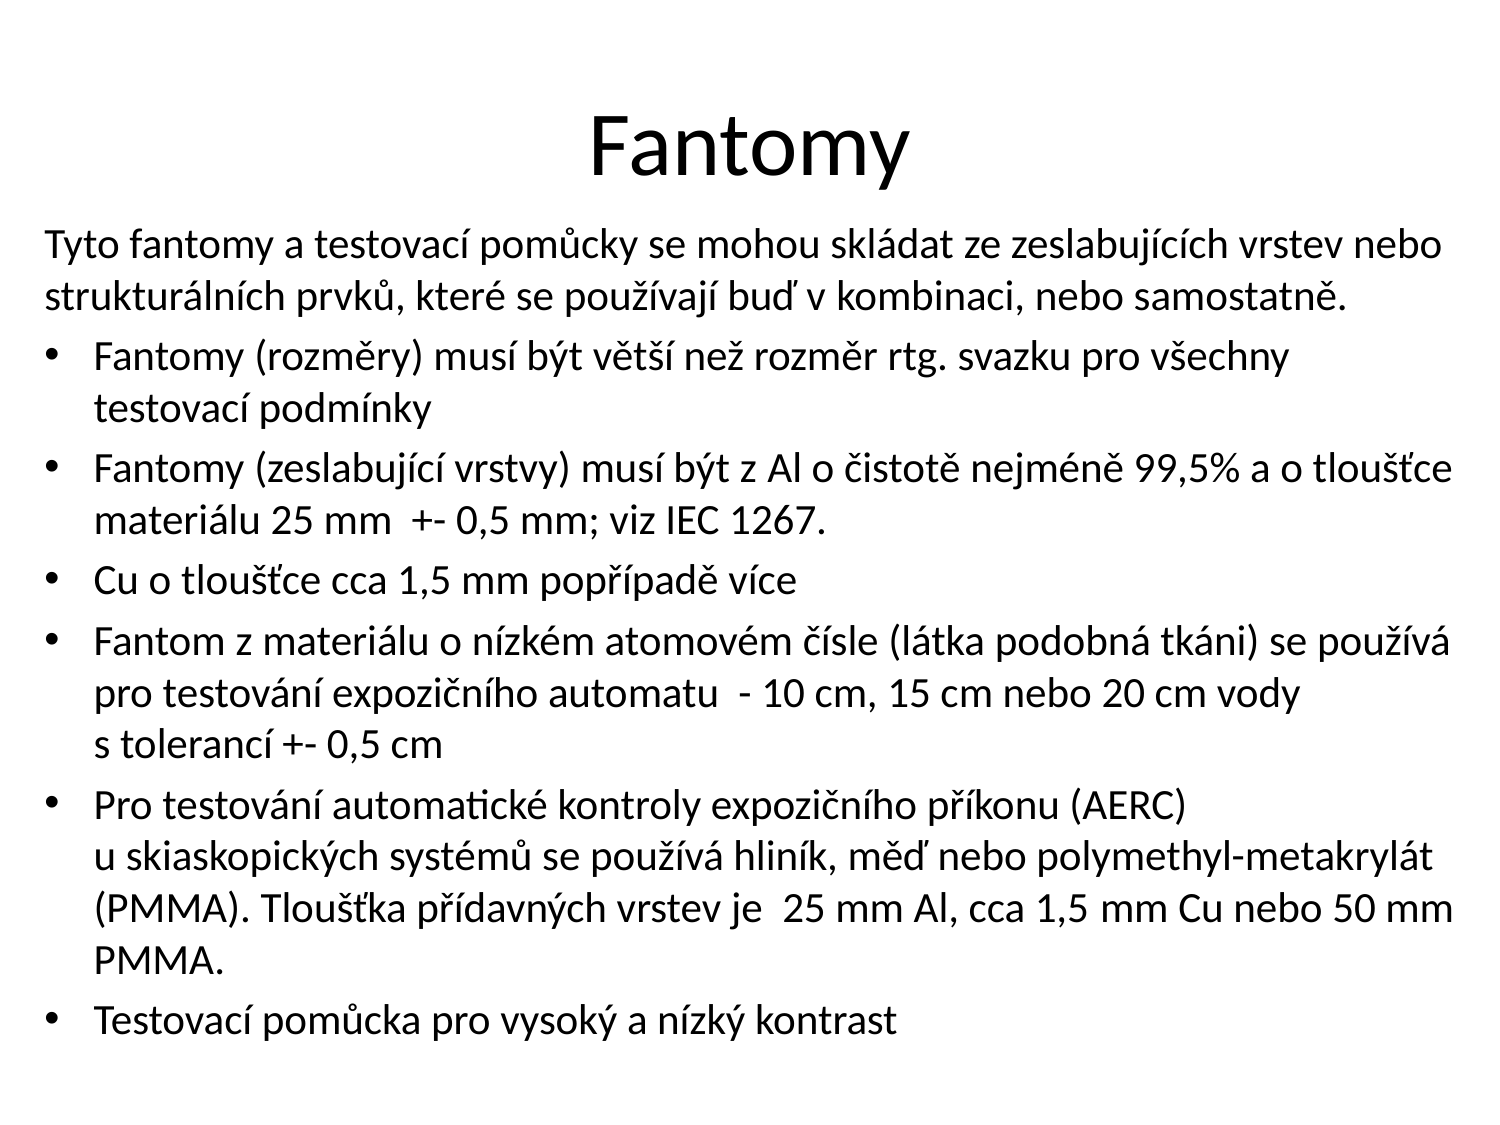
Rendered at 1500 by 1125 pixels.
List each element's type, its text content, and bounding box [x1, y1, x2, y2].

title Fantomy [75, 45, 1425, 208]
list Tyto fantomy a testovací pomůcky se mohou skládat ze zeslabujících vrstev nebo strukturálních prvků, které se používají buď v kombinaci, nebo samostatně. Fantomy (rozměry) musí být větší než rozměr rtg. svazku pro všechny testovací podmínky Fantomy (zeslabující vrstvy) musí být z Al o čistotě nejméně 99,5% a o tloušťce materiálu 25 mm +- 0,5 mm; viz IEC 1267. Cu o tloušťce cca 1,5 mm popřípadě více Fantom z materiálu o nízkém atomovém čísle (látka podobná tkáni) se používá pro testování expozičního automatu - 10 cm, 15 cm nebo 20 cm vody s tolerancí +- 0,5 cm Pro testování automatické kontroly expozičního příkonu (AERC) u skiaskopických systémů se používá hliník, měď nebo polymethyl-metakrylát (PMMA). Tloušťka přídavných vrstev je 25 mm Al, cca 1,5 mm Cu nebo 50 mm PMMA. Testovací pomůcka pro vysoký a nízký kontrast [29, 208, 1471, 1094]
